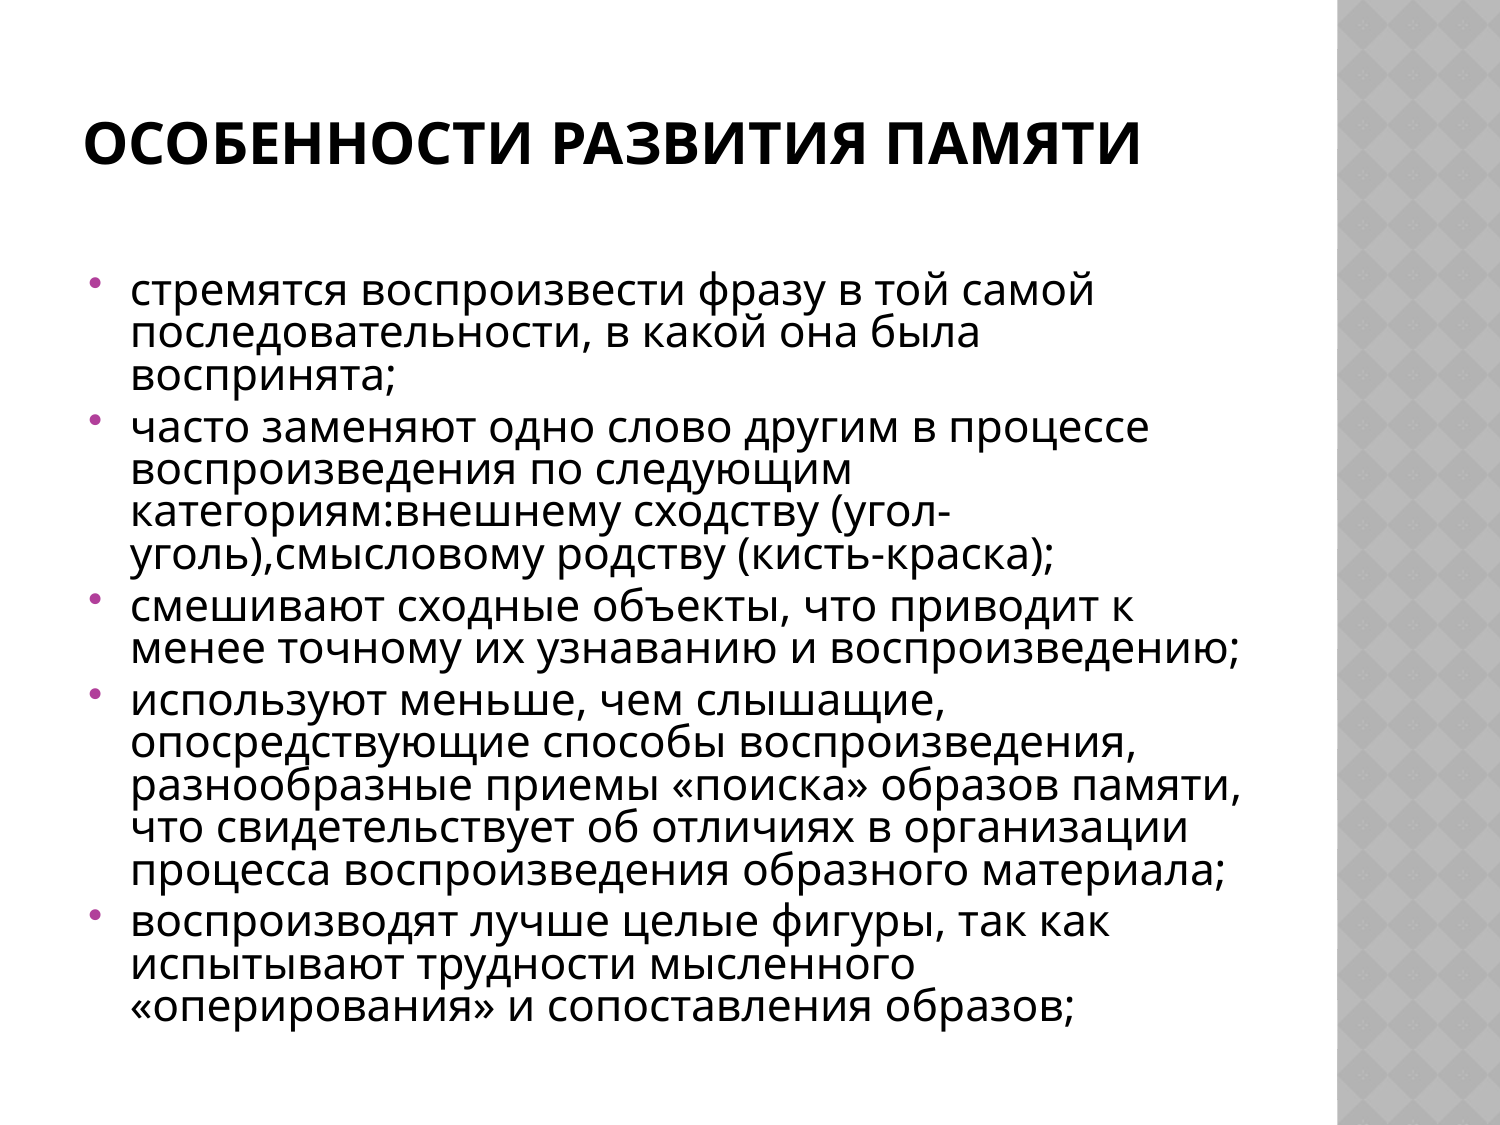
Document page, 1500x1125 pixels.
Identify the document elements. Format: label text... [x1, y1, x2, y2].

list стремятся воспроизвести фразу в той самой последовательности, в какой она была воспринята; часто заменяют одно слово другим в процессе воспроизведения по следующим категориям:внешнему сходству (угол-уголь),смысловому родству (кисть-краска); смешивают сходные объекты, что приводит к менее точному их узнаванию и воспроизведению; используют меньше, чем слышащие, опосредствующие способы воспроизведения, разнообразные приемы «поиска» образов памяти, что свидетельствует об отличиях в организации процесса воспроизведения образного материала; воспроизводят лучше целые фигуры, так как испытывают трудности мысленного «оперирования» и сопоставления образов; [75, 264, 1263, 1059]
title Особенности развития памяти [75, 52, 1263, 176]
